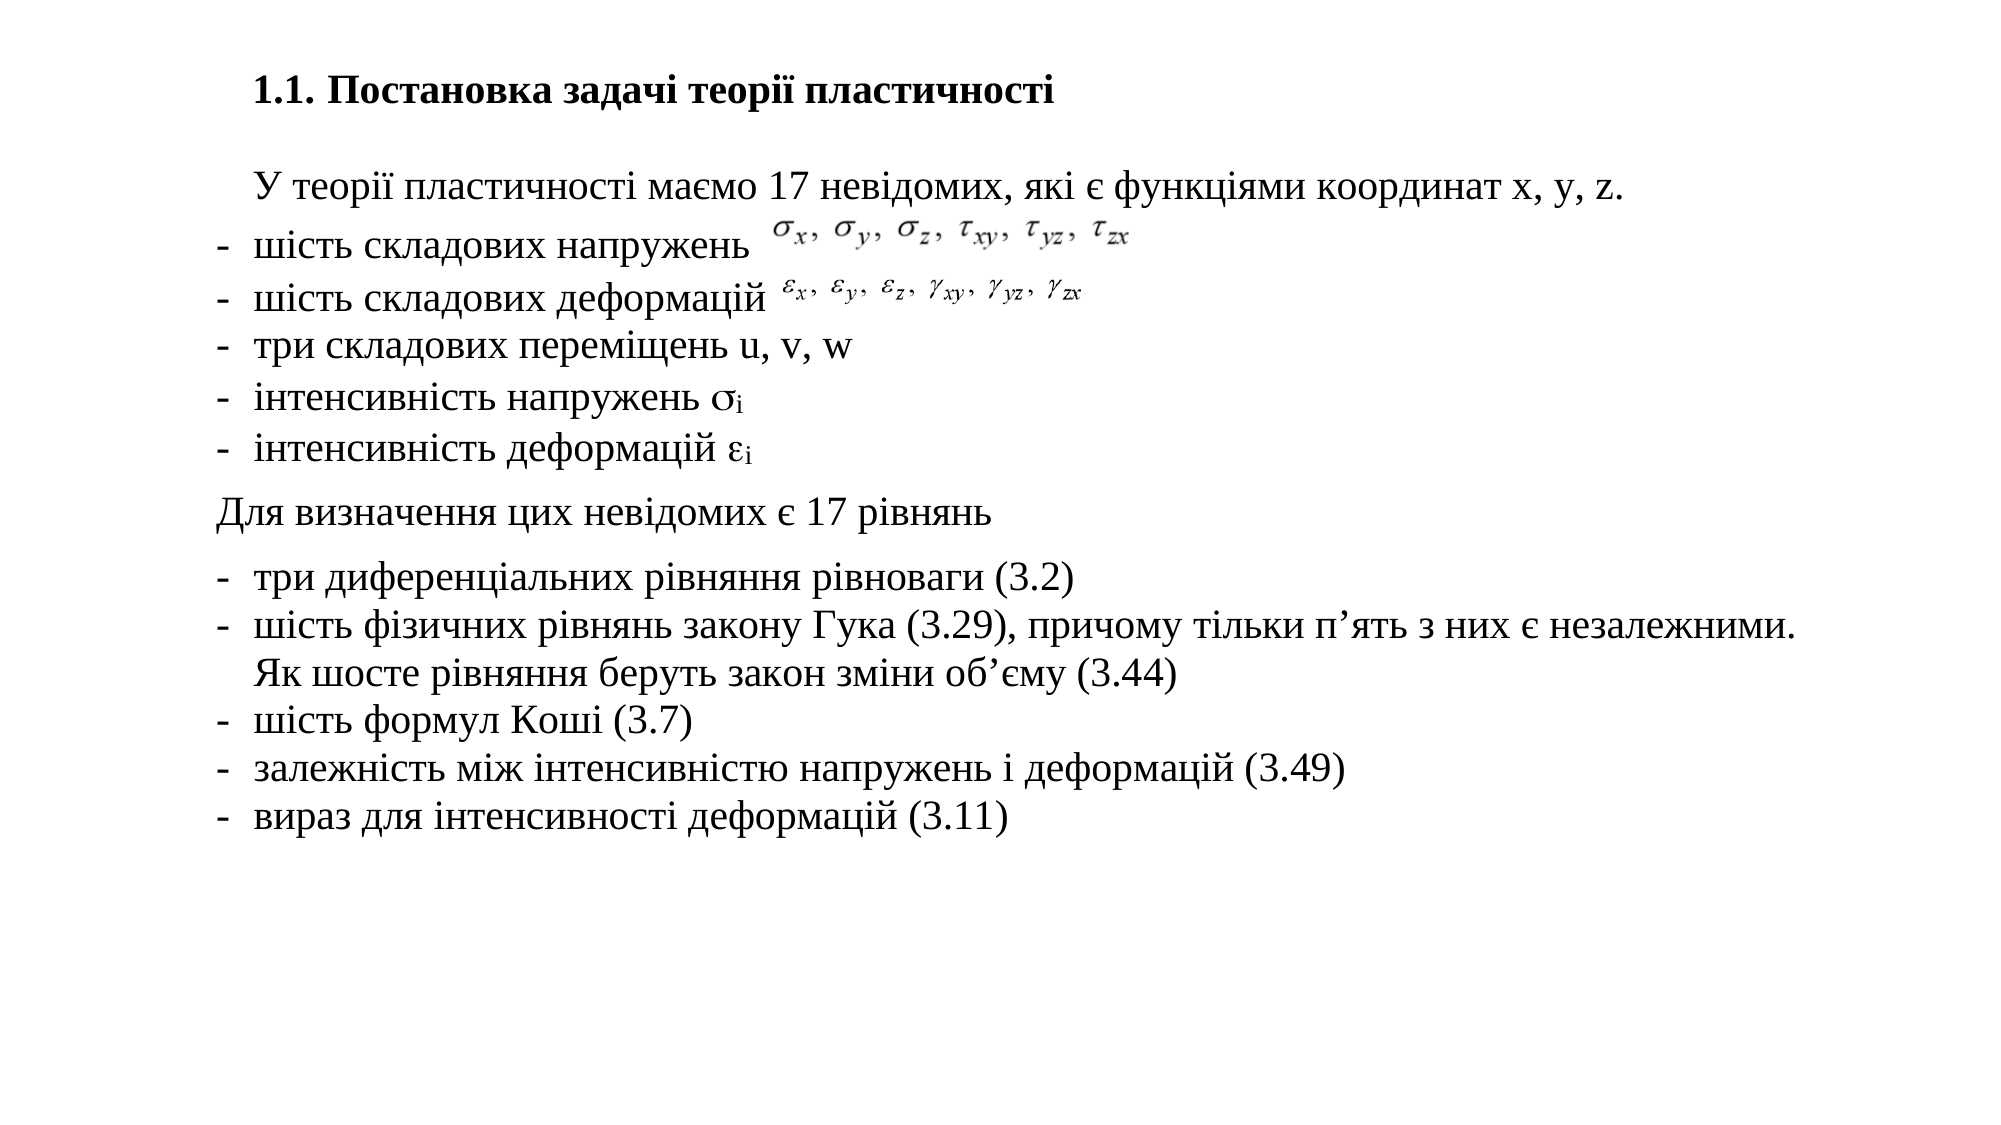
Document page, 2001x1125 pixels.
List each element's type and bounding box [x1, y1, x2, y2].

text_box [178, 17, 1814, 1114]
